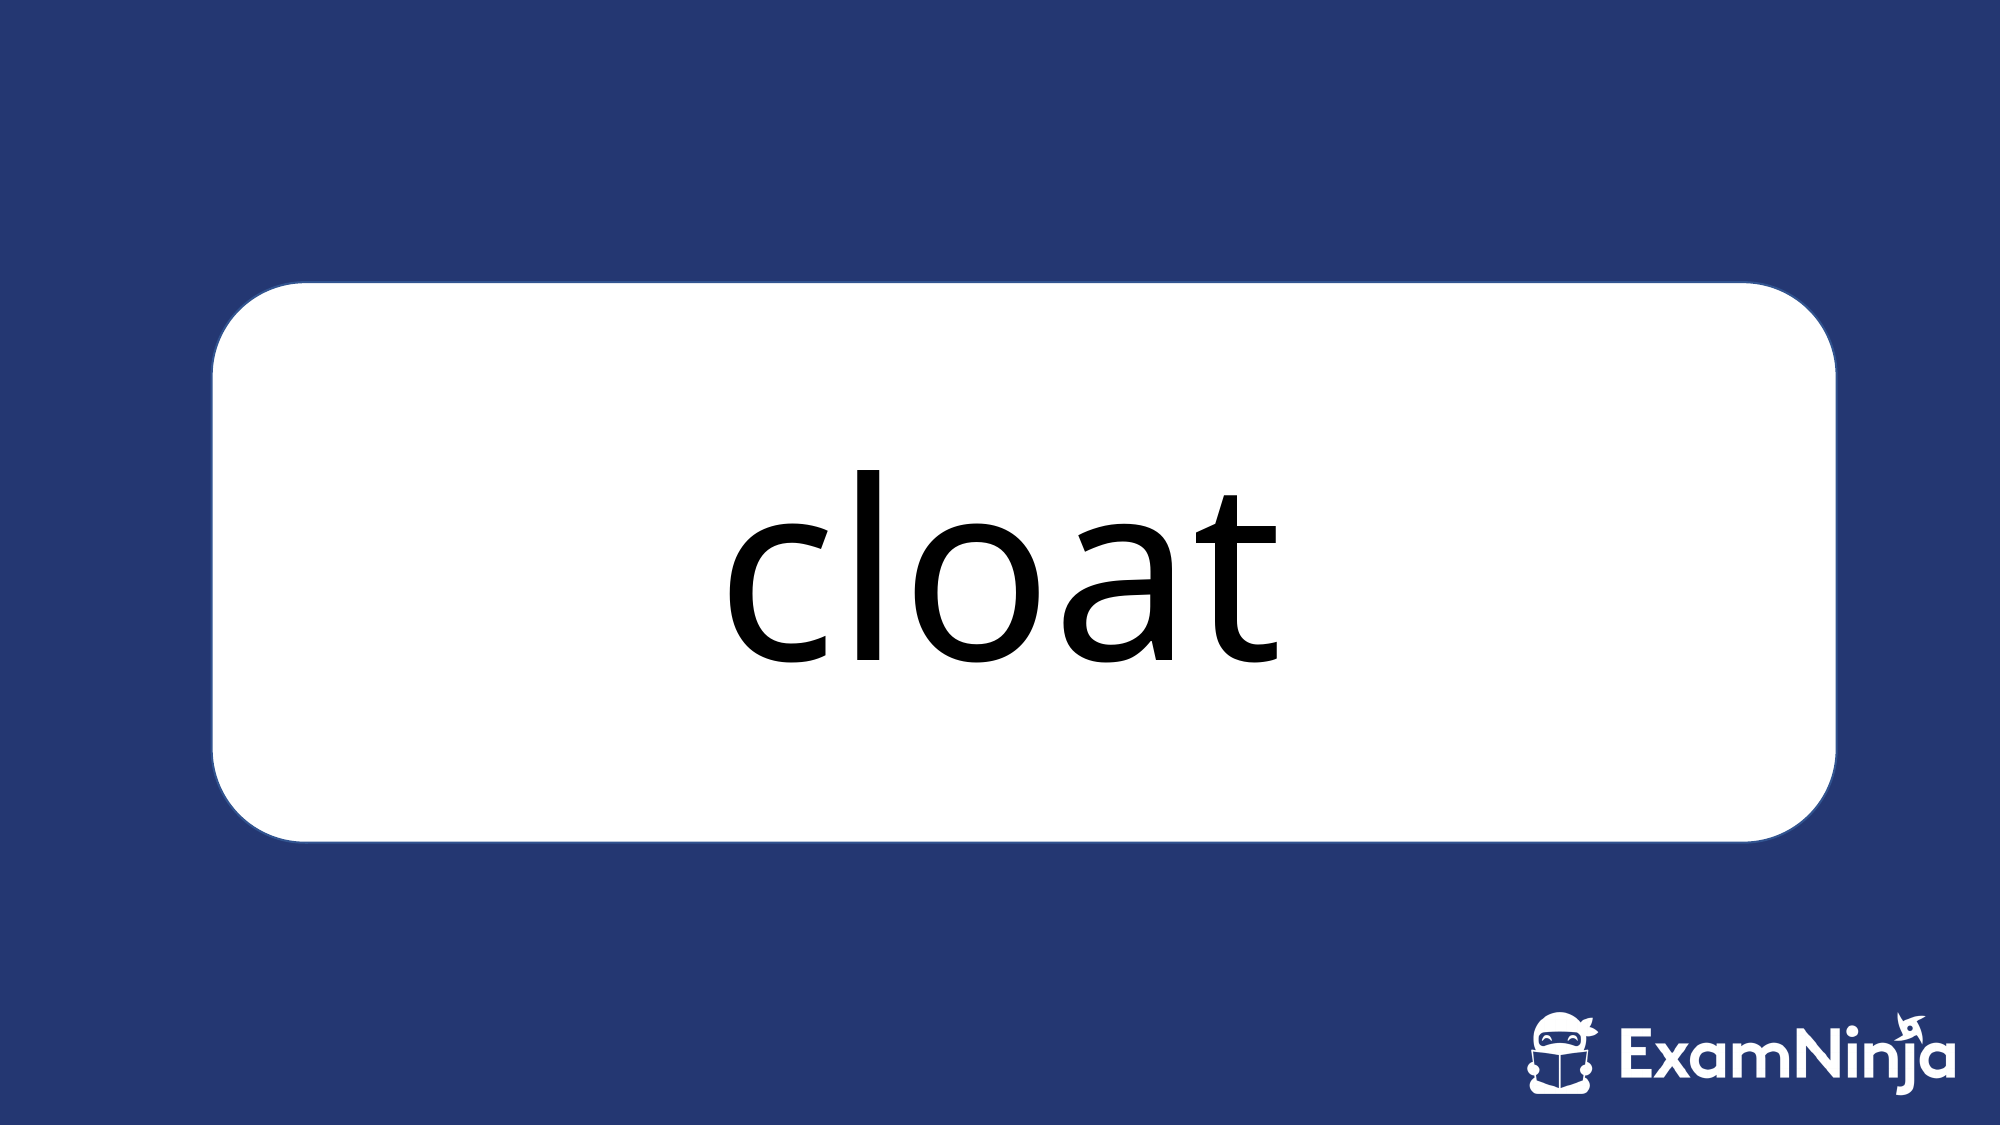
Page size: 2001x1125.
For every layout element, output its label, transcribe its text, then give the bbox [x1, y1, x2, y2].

text_box cloat [143, 403, 1857, 719]
text_box [210, 719, 1838, 844]
picture [1501, 1003, 1979, 1102]
text_box [210, 281, 1838, 403]
